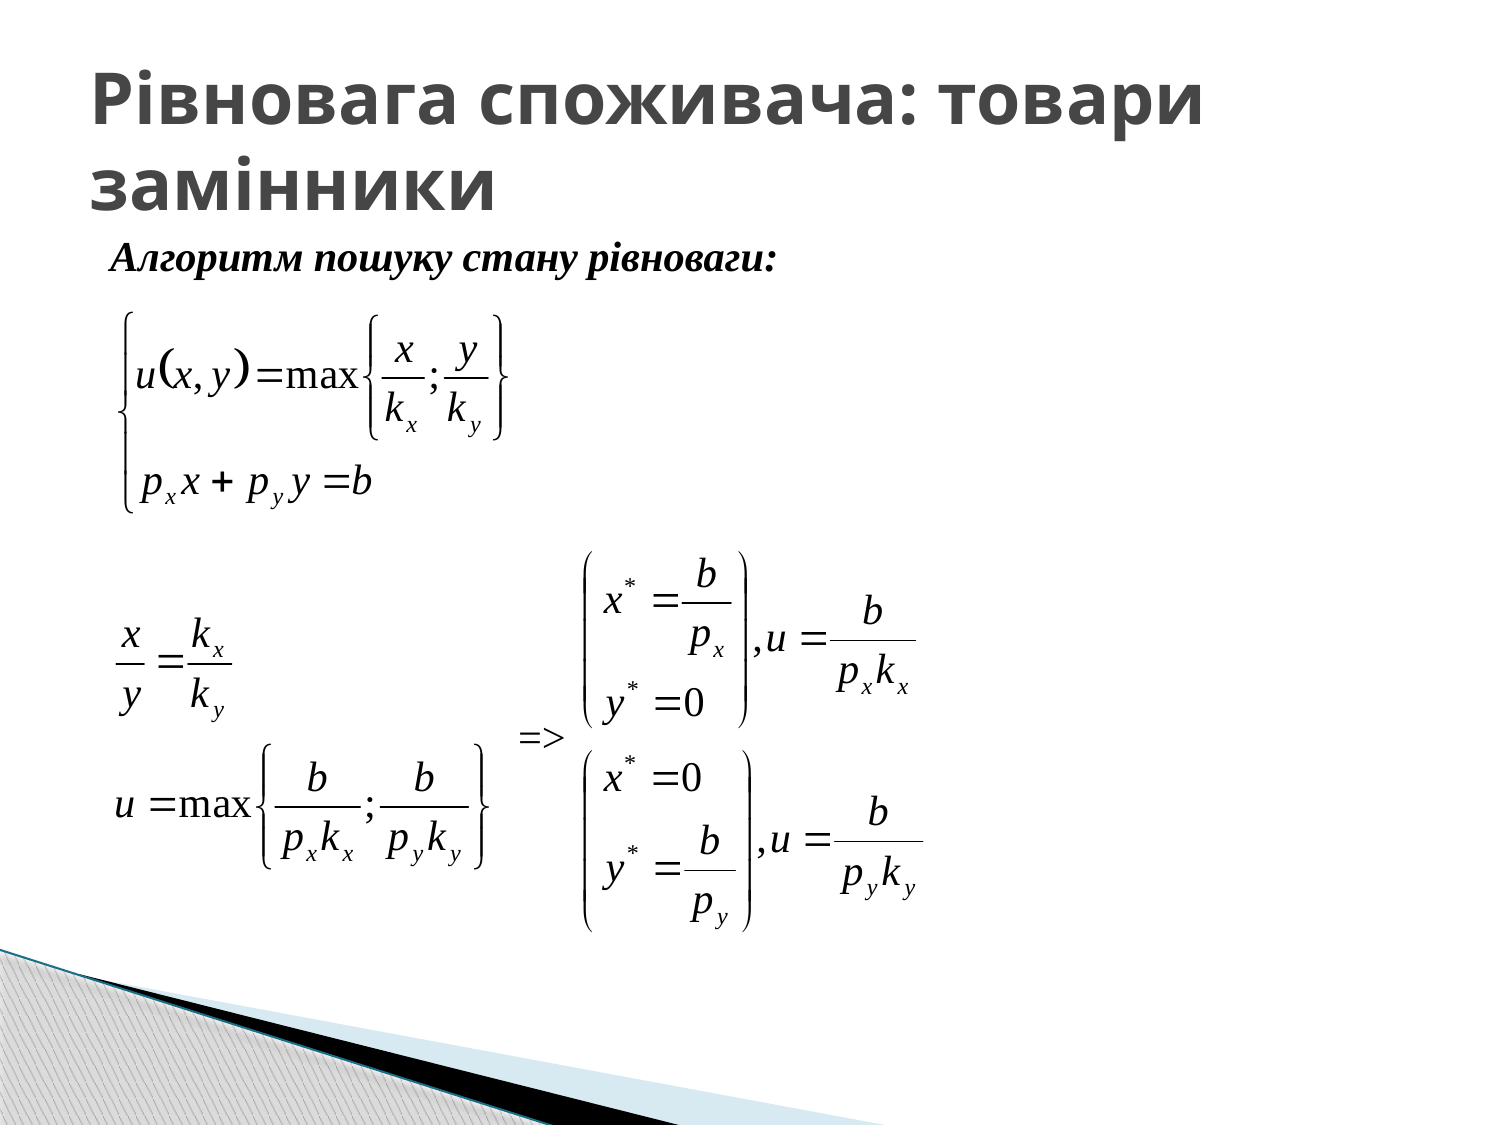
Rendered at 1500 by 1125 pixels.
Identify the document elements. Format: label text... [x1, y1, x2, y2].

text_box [88, 231, 1477, 1047]
title Рівновага споживача: товари замінники [75, 45, 1425, 233]
